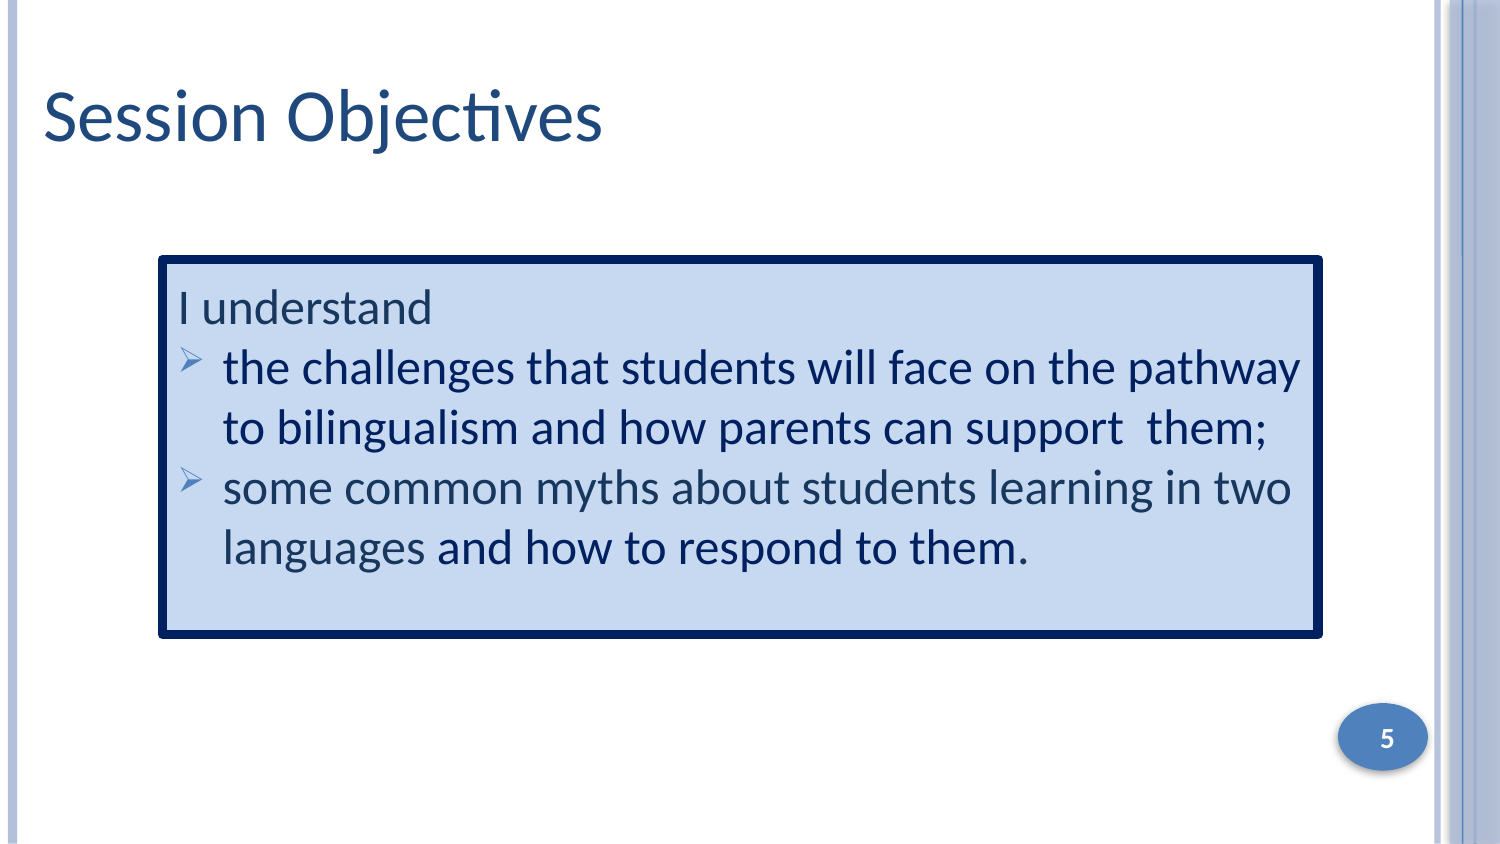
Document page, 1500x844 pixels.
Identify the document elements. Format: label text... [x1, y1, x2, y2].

slide_number 5 [1337, 709, 1438, 764]
text_box Session Objectives [28, 59, 620, 164]
list I understand the challenges that students will face on the pathway to bilingualism and how parents can support them; some common myths about students learning in two languages and how to respond to them. [162, 259, 1319, 635]
